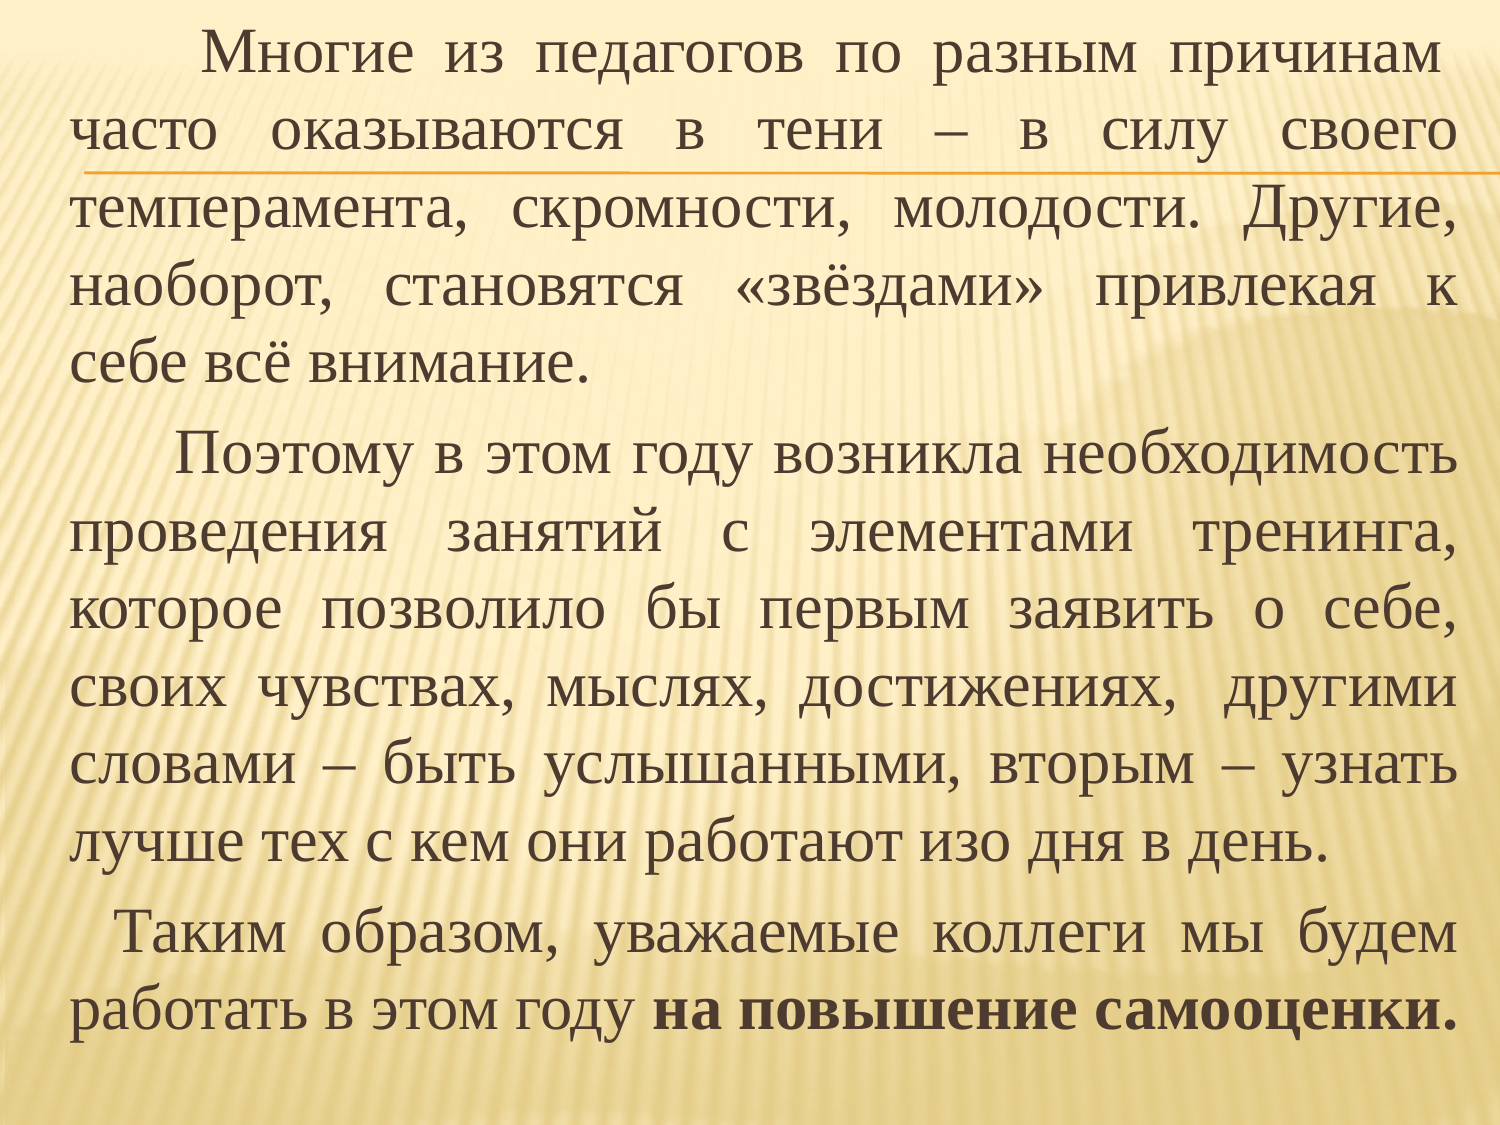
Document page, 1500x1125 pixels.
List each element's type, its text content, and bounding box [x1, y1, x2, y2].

list Многие из педагогов по разным причинам часто оказываются в тени – в силу своего темперамента, скромности, молодости. Другие, наоборот, становятся «звёздами» привлекая к себе всё внимание. Поэтому в этом году возникла необходимость проведения занятий с элементами тренинга, которое позволило бы первым заявить о себе, своих чувствах, мыслях, достижениях, другими словами – быть услышанными, вторым – узнать лучше тех с кем они работают изо дня в день. Таким образом, уважаемые коллеги мы будем работать в этом году на повышение самооценки. [0, 0, 1475, 1125]
